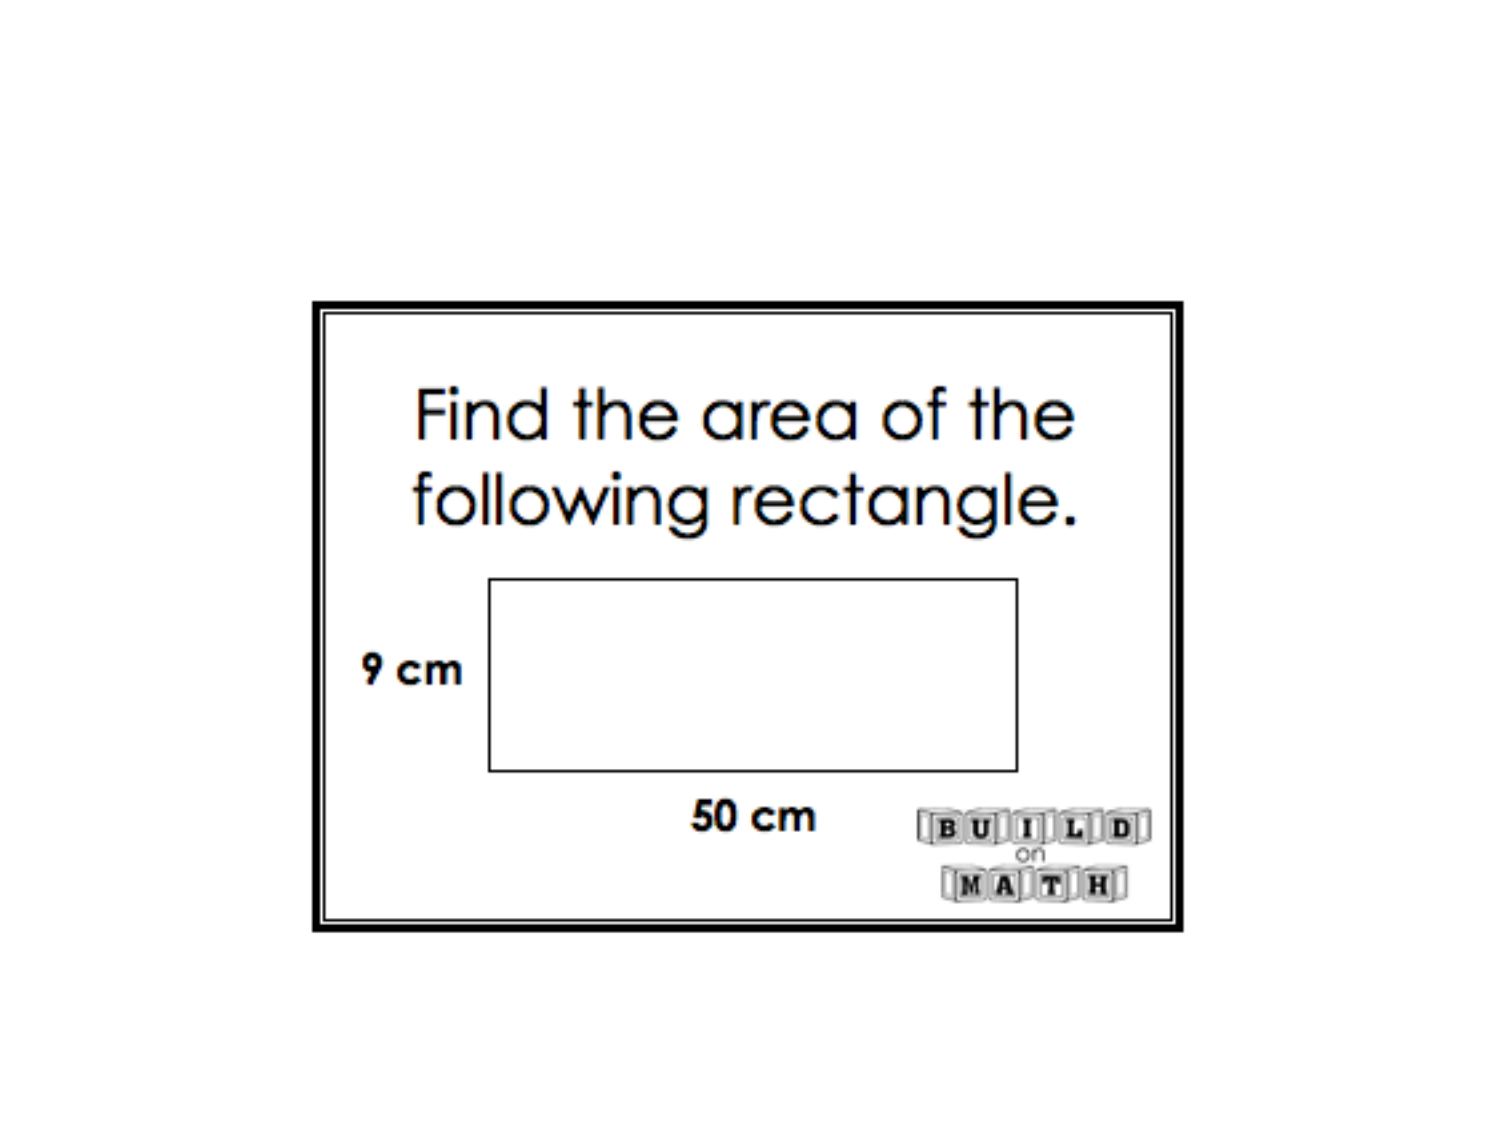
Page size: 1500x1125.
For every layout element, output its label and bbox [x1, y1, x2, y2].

list [74, 262, 1426, 1006]
